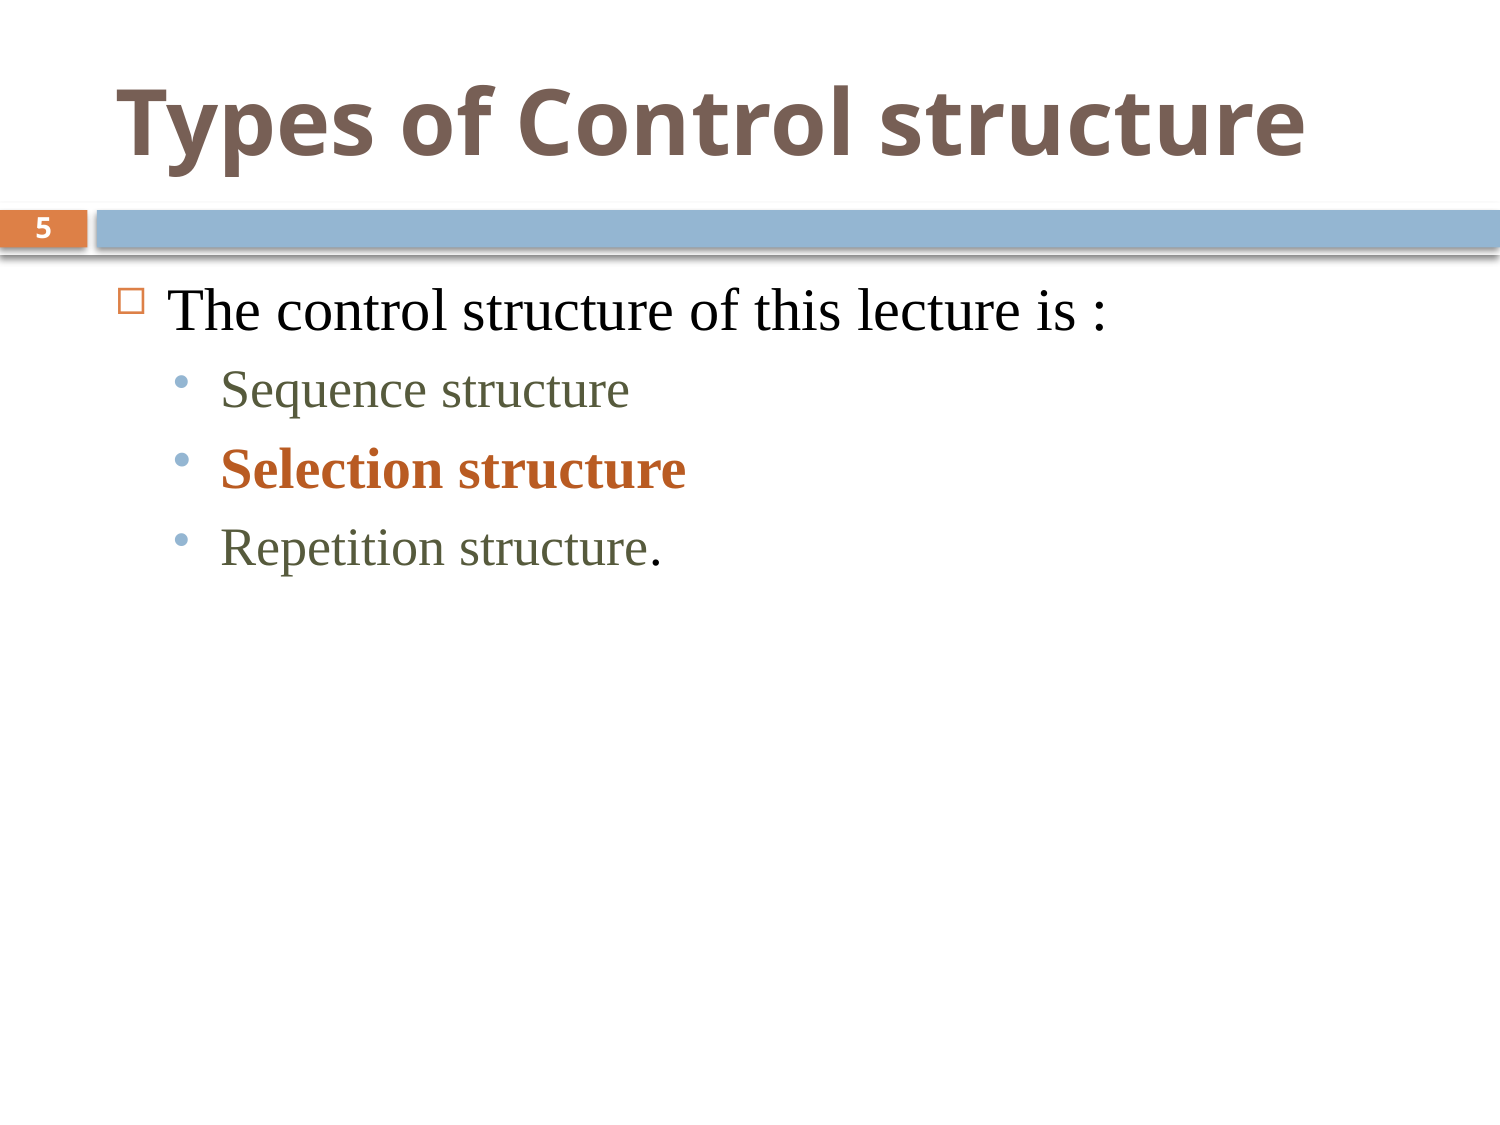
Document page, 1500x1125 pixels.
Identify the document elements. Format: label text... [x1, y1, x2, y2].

slide_number 5 [0, 208, 88, 249]
list The control structure of this lecture is : Sequence structure Selection structure Repetition structure. [100, 262, 1438, 1000]
title Types of Control structure [100, 37, 1438, 200]
